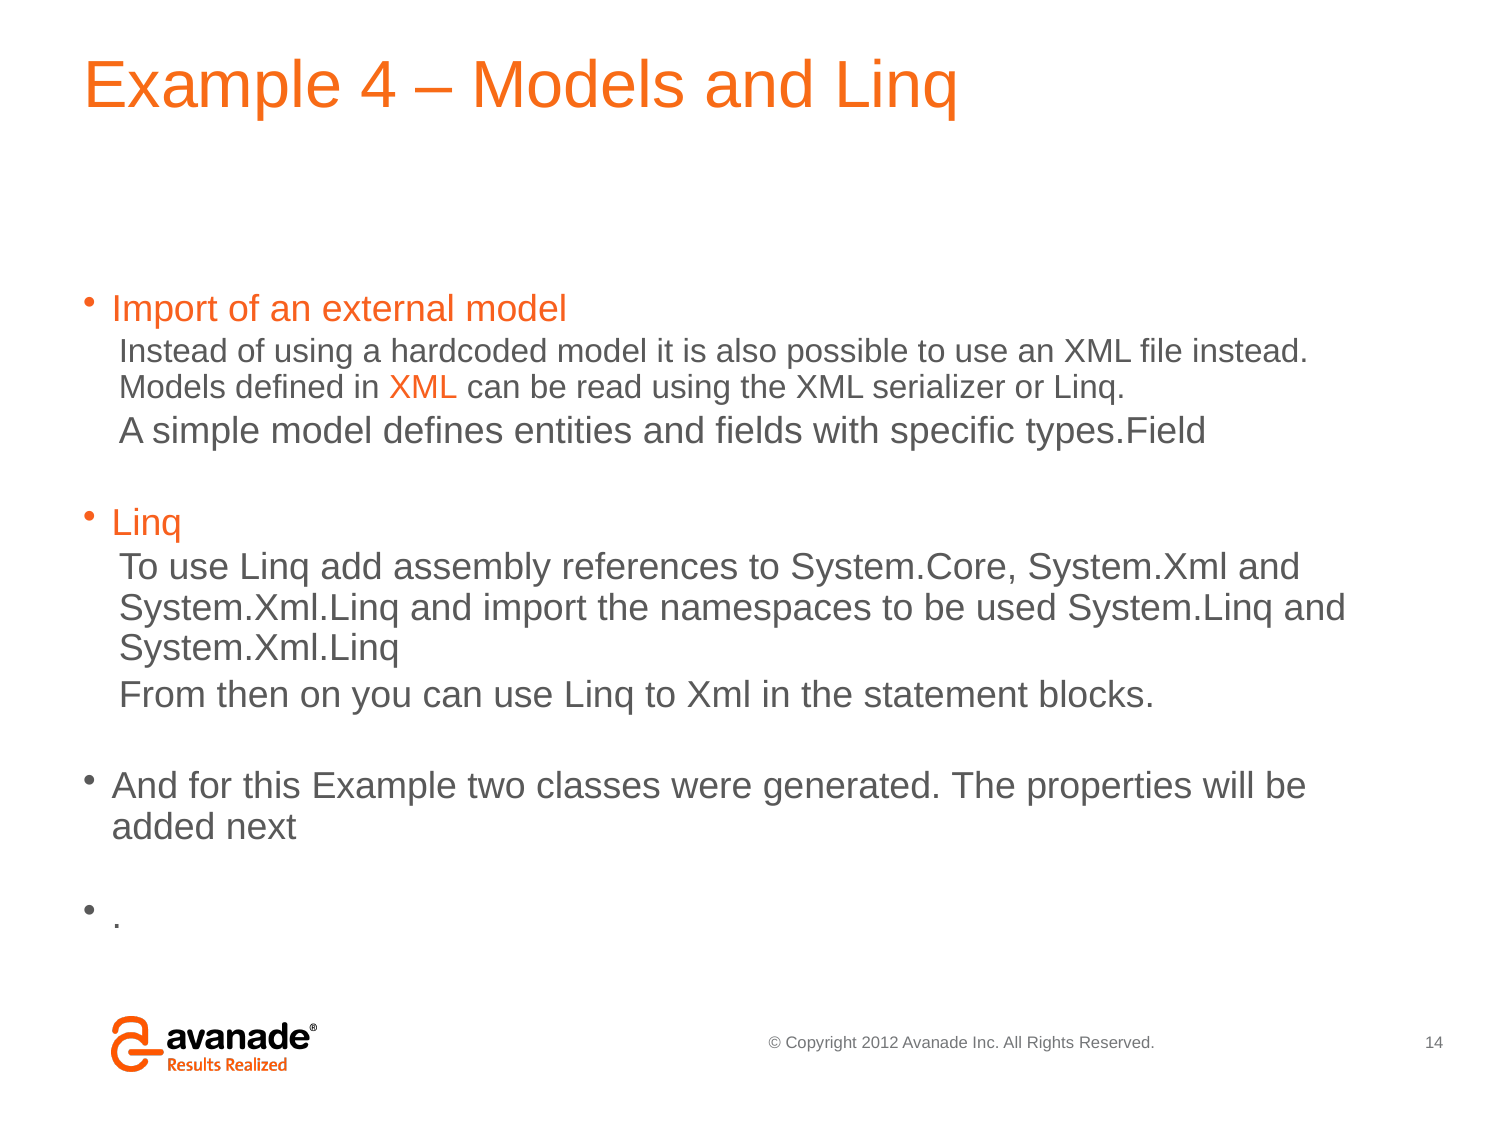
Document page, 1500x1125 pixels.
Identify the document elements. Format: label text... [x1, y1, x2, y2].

picture [111, 1016, 317, 1072]
title Example 4 – Models and Linq [82, 49, 1419, 200]
slide_number 14 [1424, 1033, 1500, 1058]
list Import of an external model Instead of using a hardcoded model it is also possible to use an XML file instead. Models defined in XML can be read using the XML serializer or Linq. A simple model defines entities and fields with specific types.Field Linq To use Linq add assembly references to System.Core, System.Xml and System.Xml.Linq and import the namespaces to be used System.Linq and System.Xml.Linq From then on you can use Linq to Xml in the statement blocks. And for this Example two classes were generated. The properties will be added next . [82, 239, 1419, 966]
